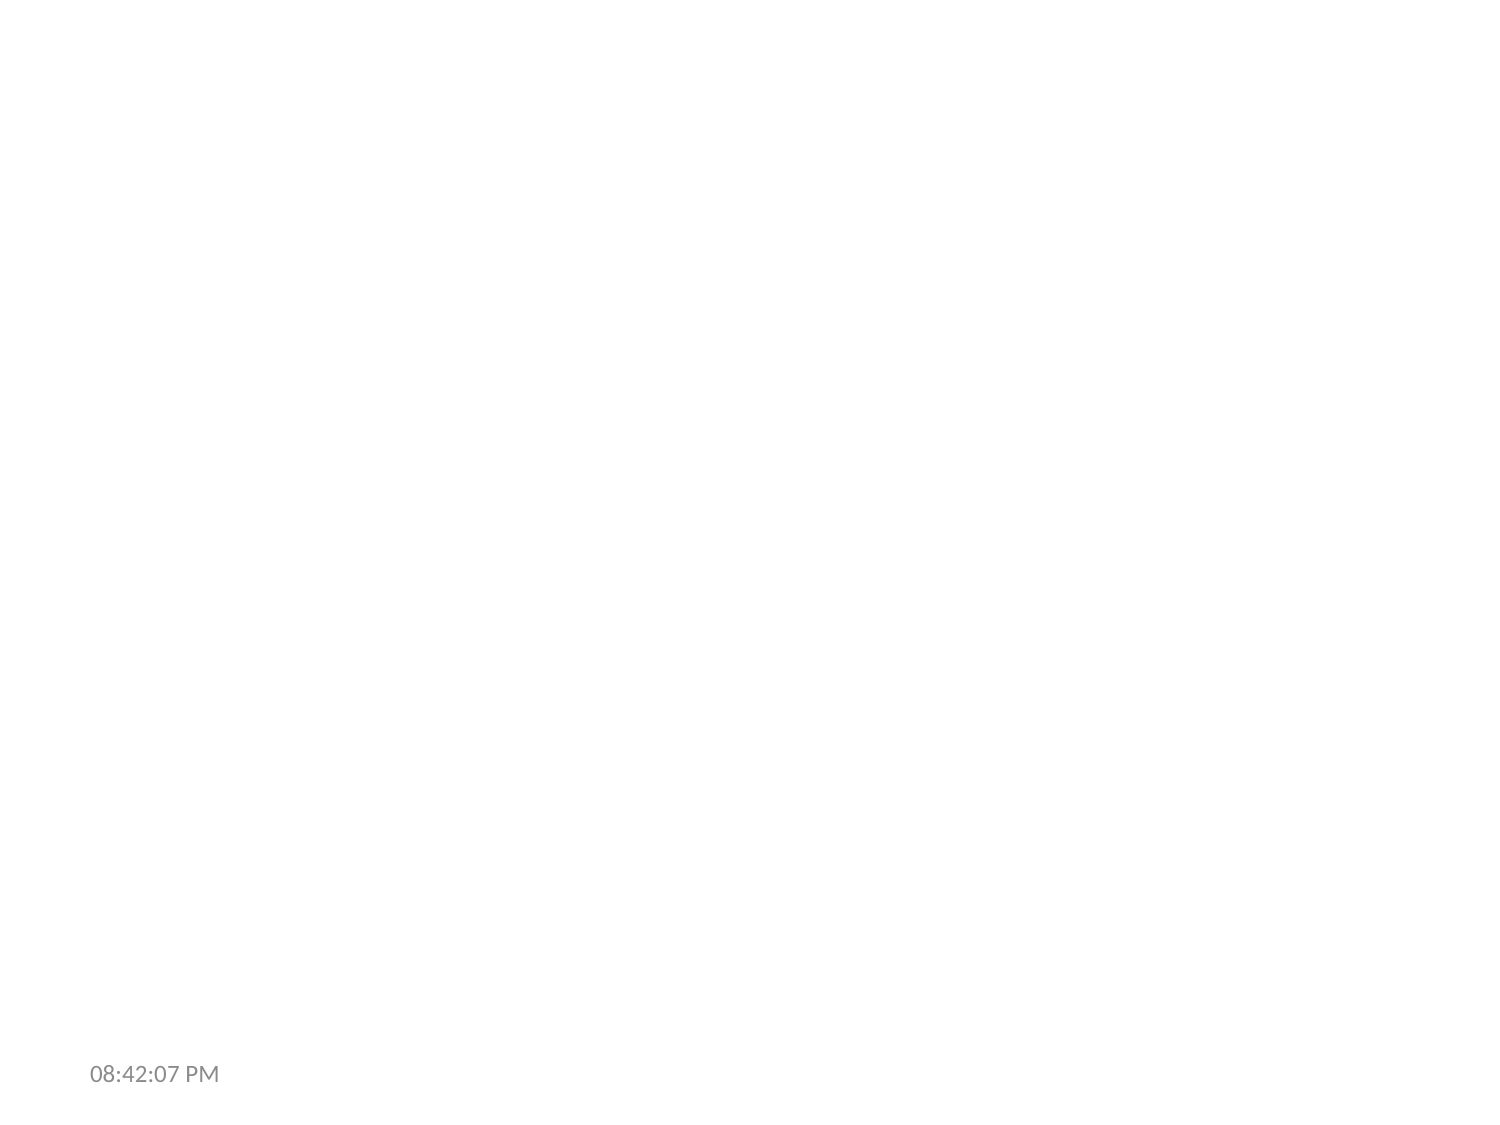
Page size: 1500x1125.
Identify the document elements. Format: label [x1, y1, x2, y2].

slide_number [75, 1042, 425, 1103]
